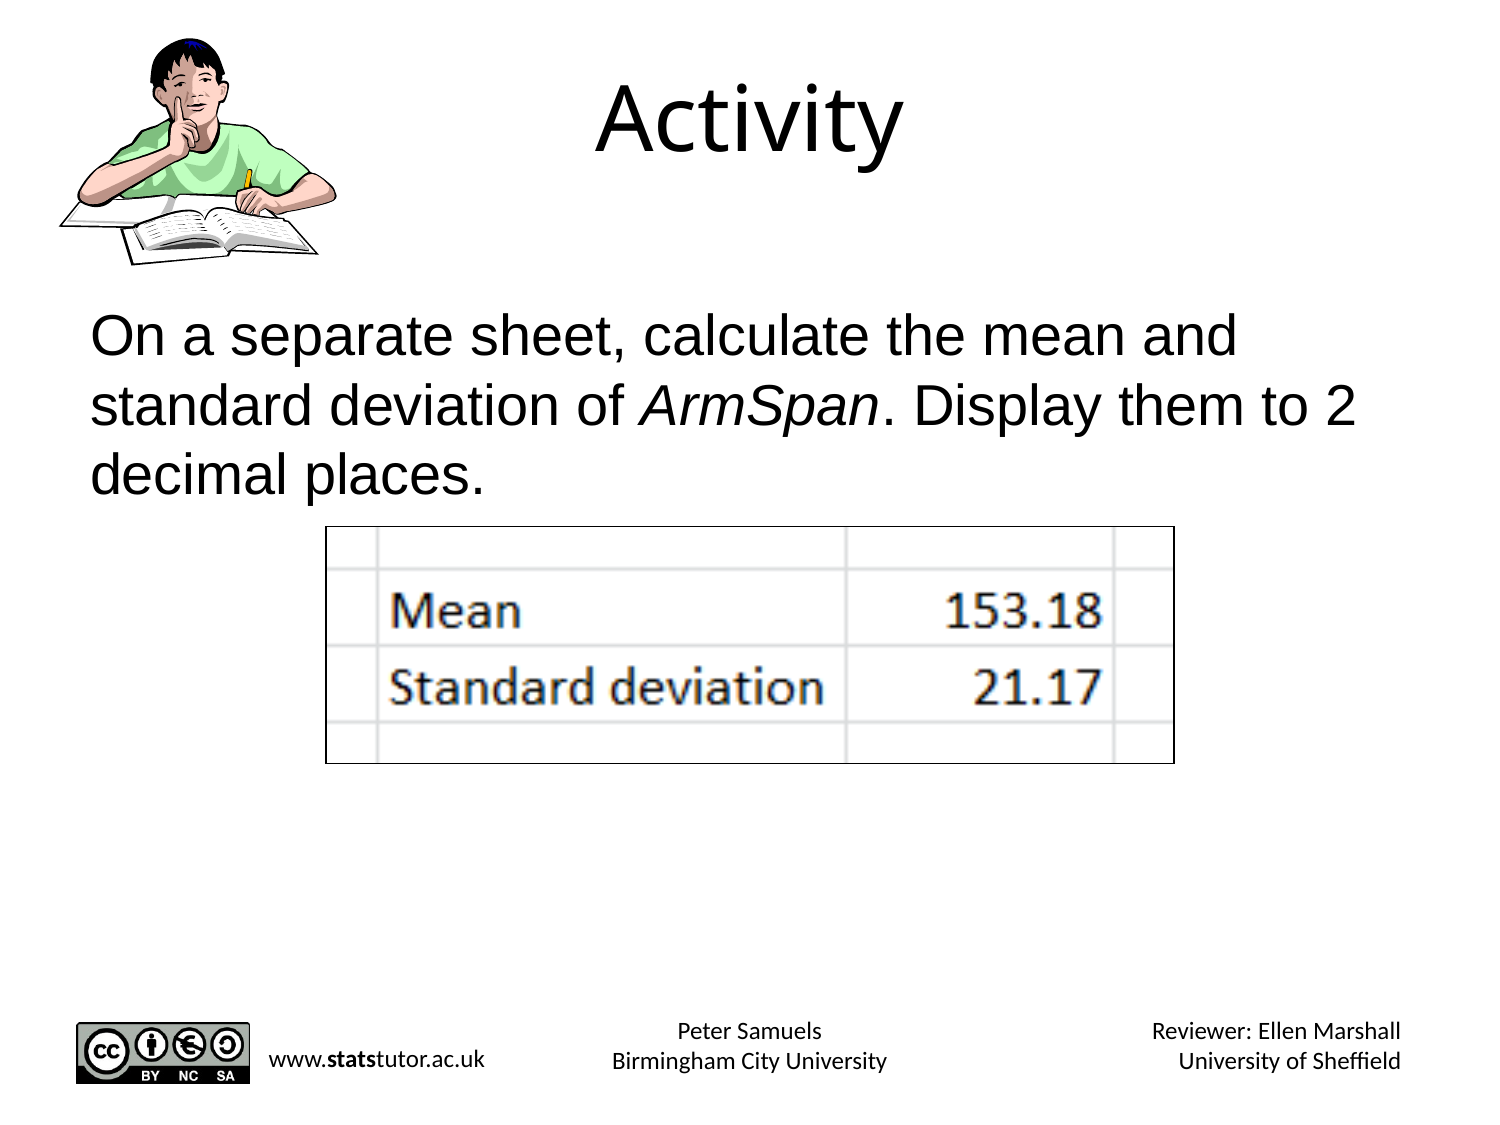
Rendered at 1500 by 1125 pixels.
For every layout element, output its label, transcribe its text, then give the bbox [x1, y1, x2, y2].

title Activity [350, 45, 1425, 185]
text_box Peter Samuels Birmingham City University [549, 1007, 951, 1083]
text_box Reviewer: Ellen Marshall University of Sheffield [1038, 1007, 1417, 1083]
picture [76, 1022, 251, 1084]
list On a separate sheet, calculate the mean and standard deviation of ArmSpan. Display them to 2 decimal places. [75, 290, 1425, 516]
picture [326, 526, 1174, 763]
picture [58, 30, 346, 266]
text_box www.statstutor.ac.uk [254, 1035, 550, 1080]
